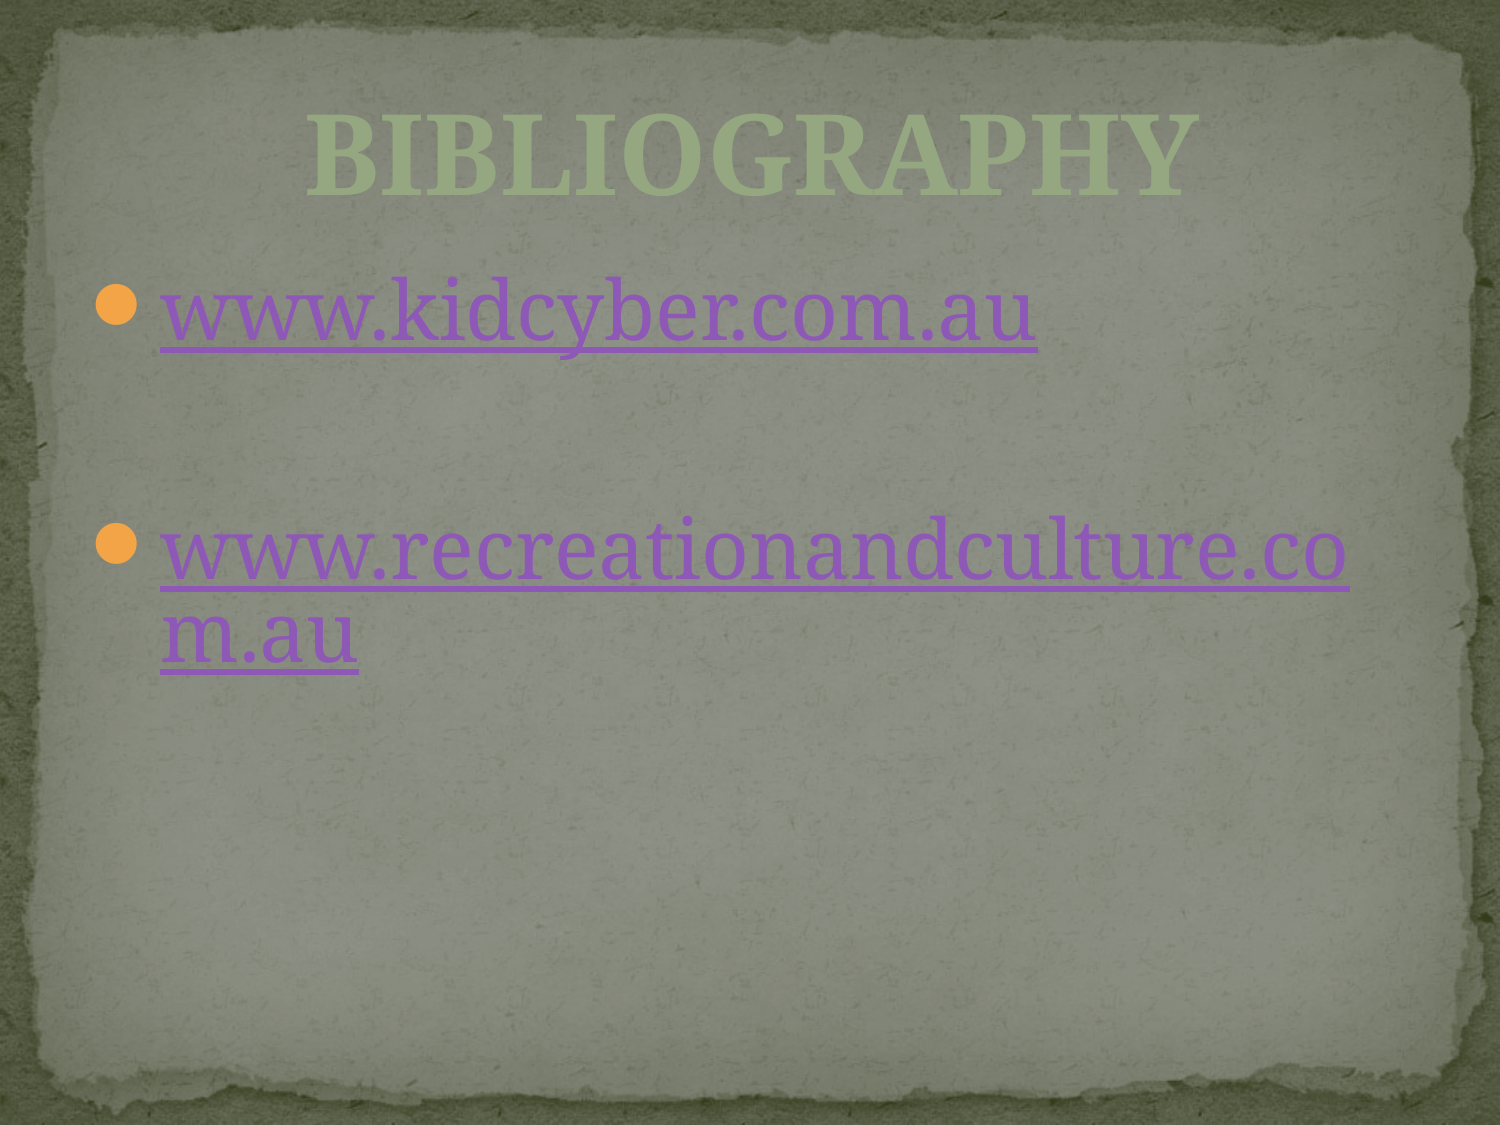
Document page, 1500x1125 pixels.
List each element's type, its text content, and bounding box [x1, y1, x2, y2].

list www.kidcyber.com.au www.recreationandculture.com.au [75, 249, 1425, 1000]
text_box Bibliography [289, 74, 1216, 225]
